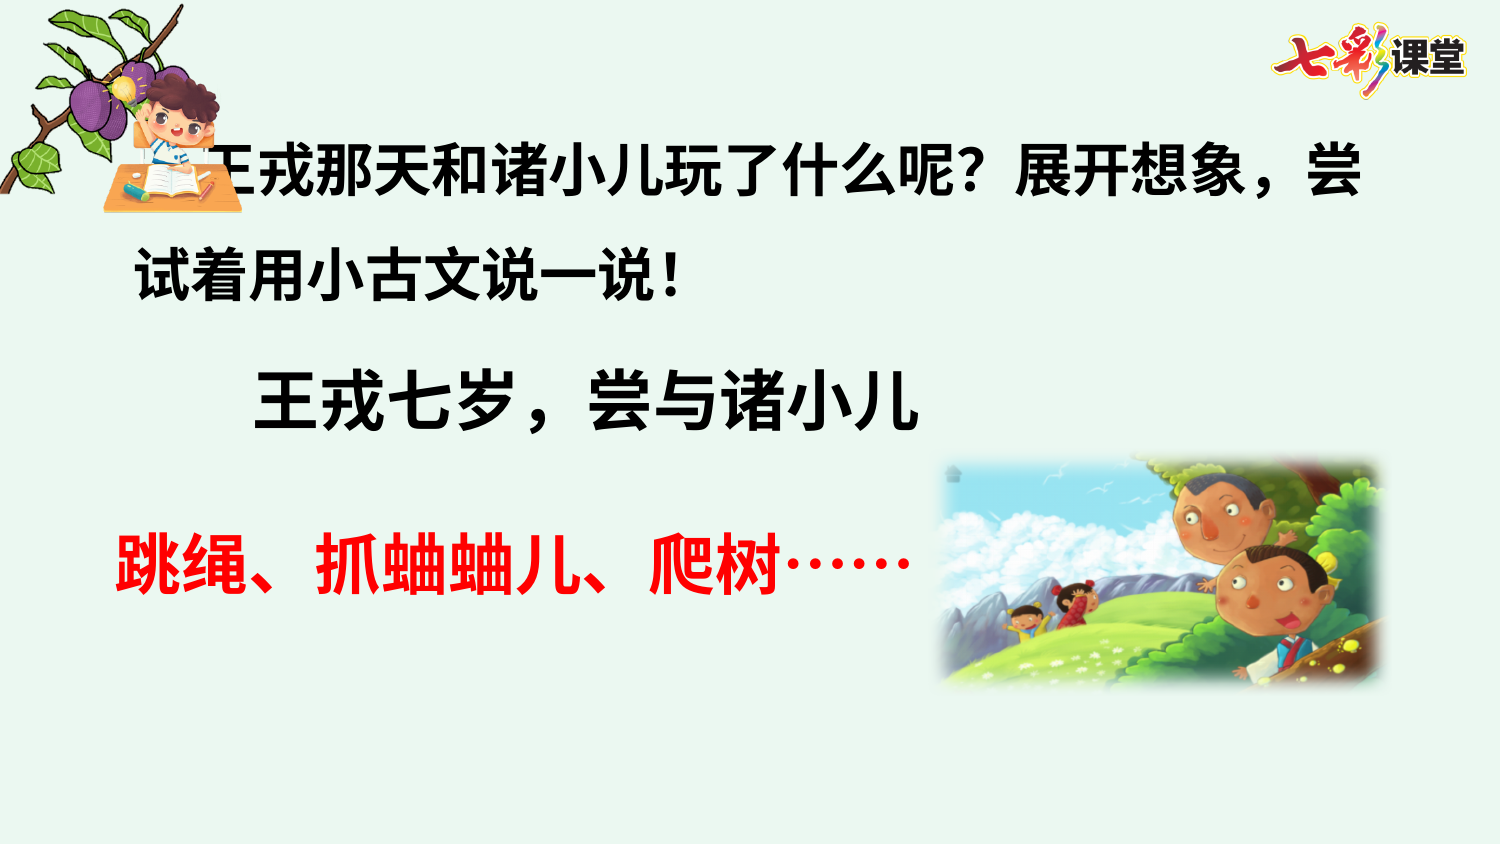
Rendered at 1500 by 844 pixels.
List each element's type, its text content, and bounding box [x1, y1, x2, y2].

text_box 王戎那天和诸小儿玩了什么呢？展开想象，尝试着用小古文说一说！ [117, 91, 1382, 316]
picture [1269, 21, 1469, 100]
text_box 王戎七岁，尝与诸小儿 [171, 311, 1282, 447]
text_box 跳绳、抓蛐蛐儿、爬树…… [99, 475, 921, 611]
picture [926, 447, 1393, 697]
picture [0, 0, 270, 222]
